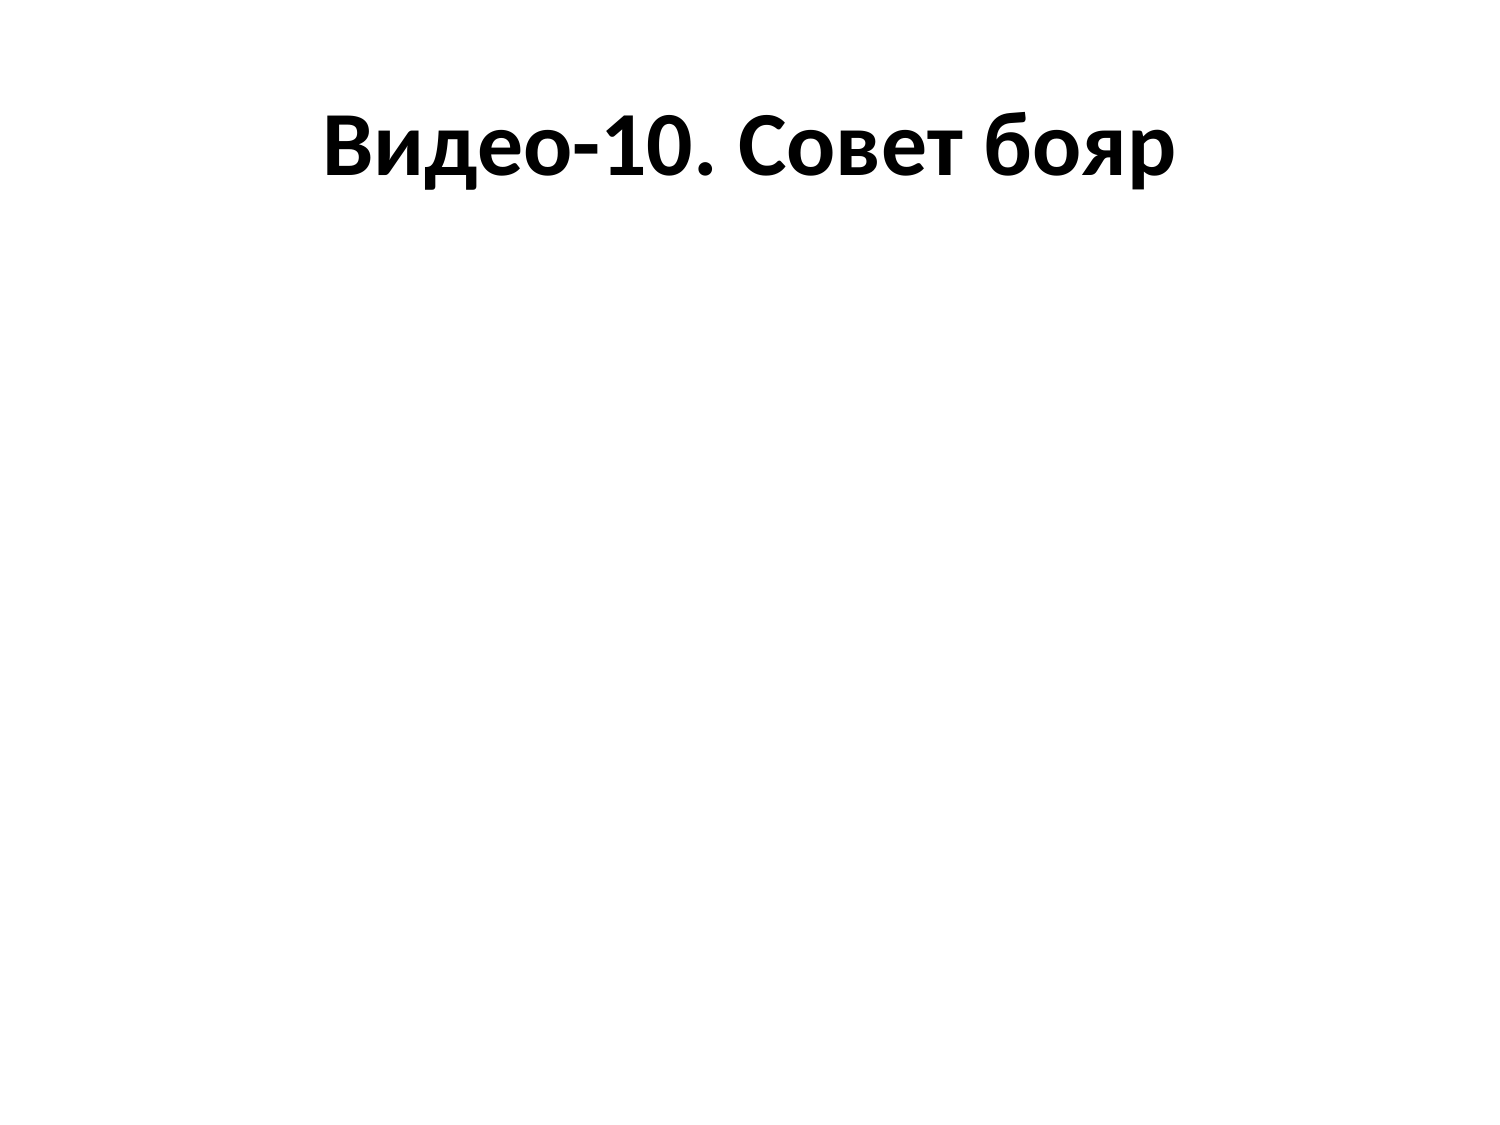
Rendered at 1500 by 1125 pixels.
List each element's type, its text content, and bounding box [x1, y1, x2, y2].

title Видео-10. Совет бояр [75, 45, 1425, 233]
